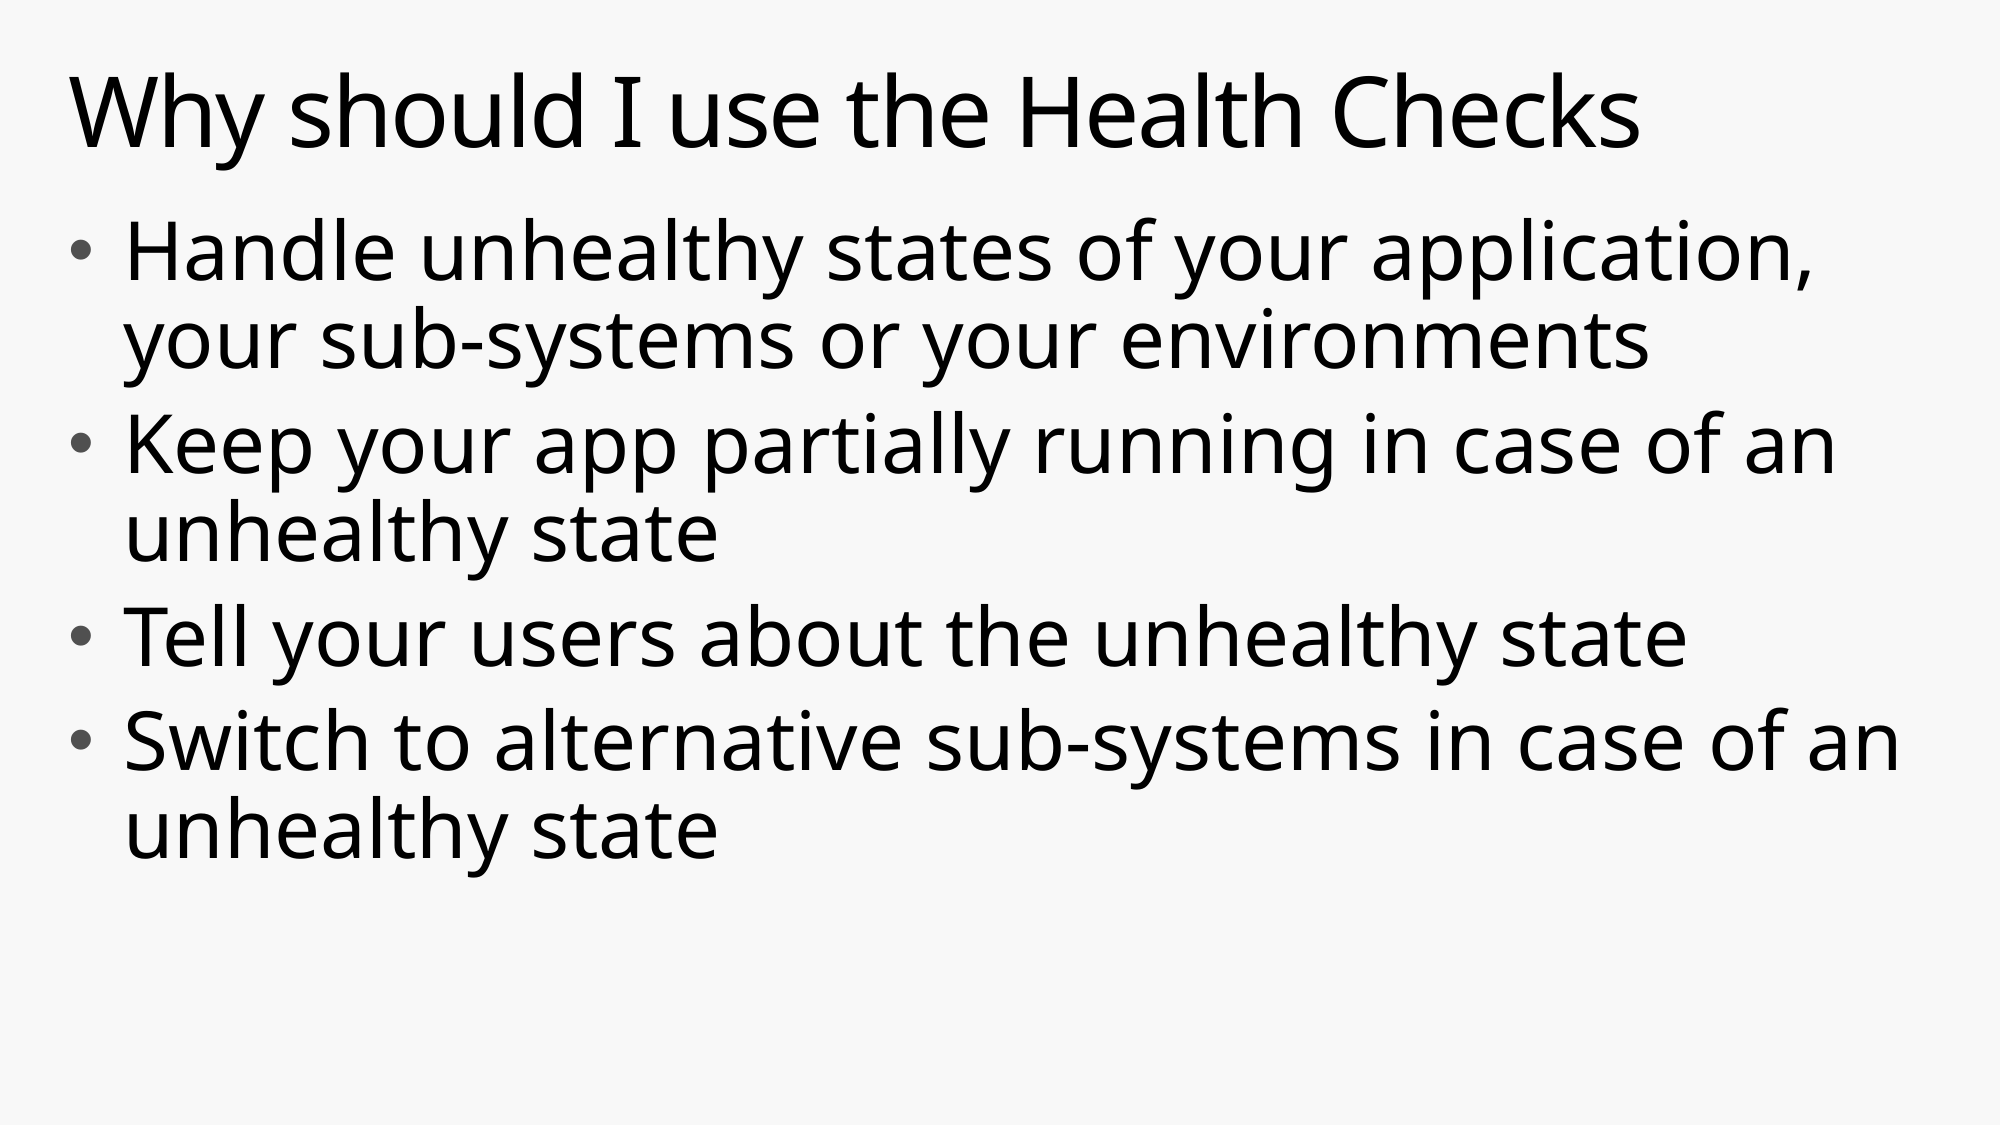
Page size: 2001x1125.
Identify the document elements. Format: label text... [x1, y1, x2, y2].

title Why should I use the Health Checks [44, 47, 1957, 196]
list Handle unhealthy states of your application, your sub-systems or your environments Keep your app partially running in case of an unhealthy state Tell your users about the unhealthy state Switch to alternative sub-systems in case of an unhealthy state [44, 196, 1956, 909]
